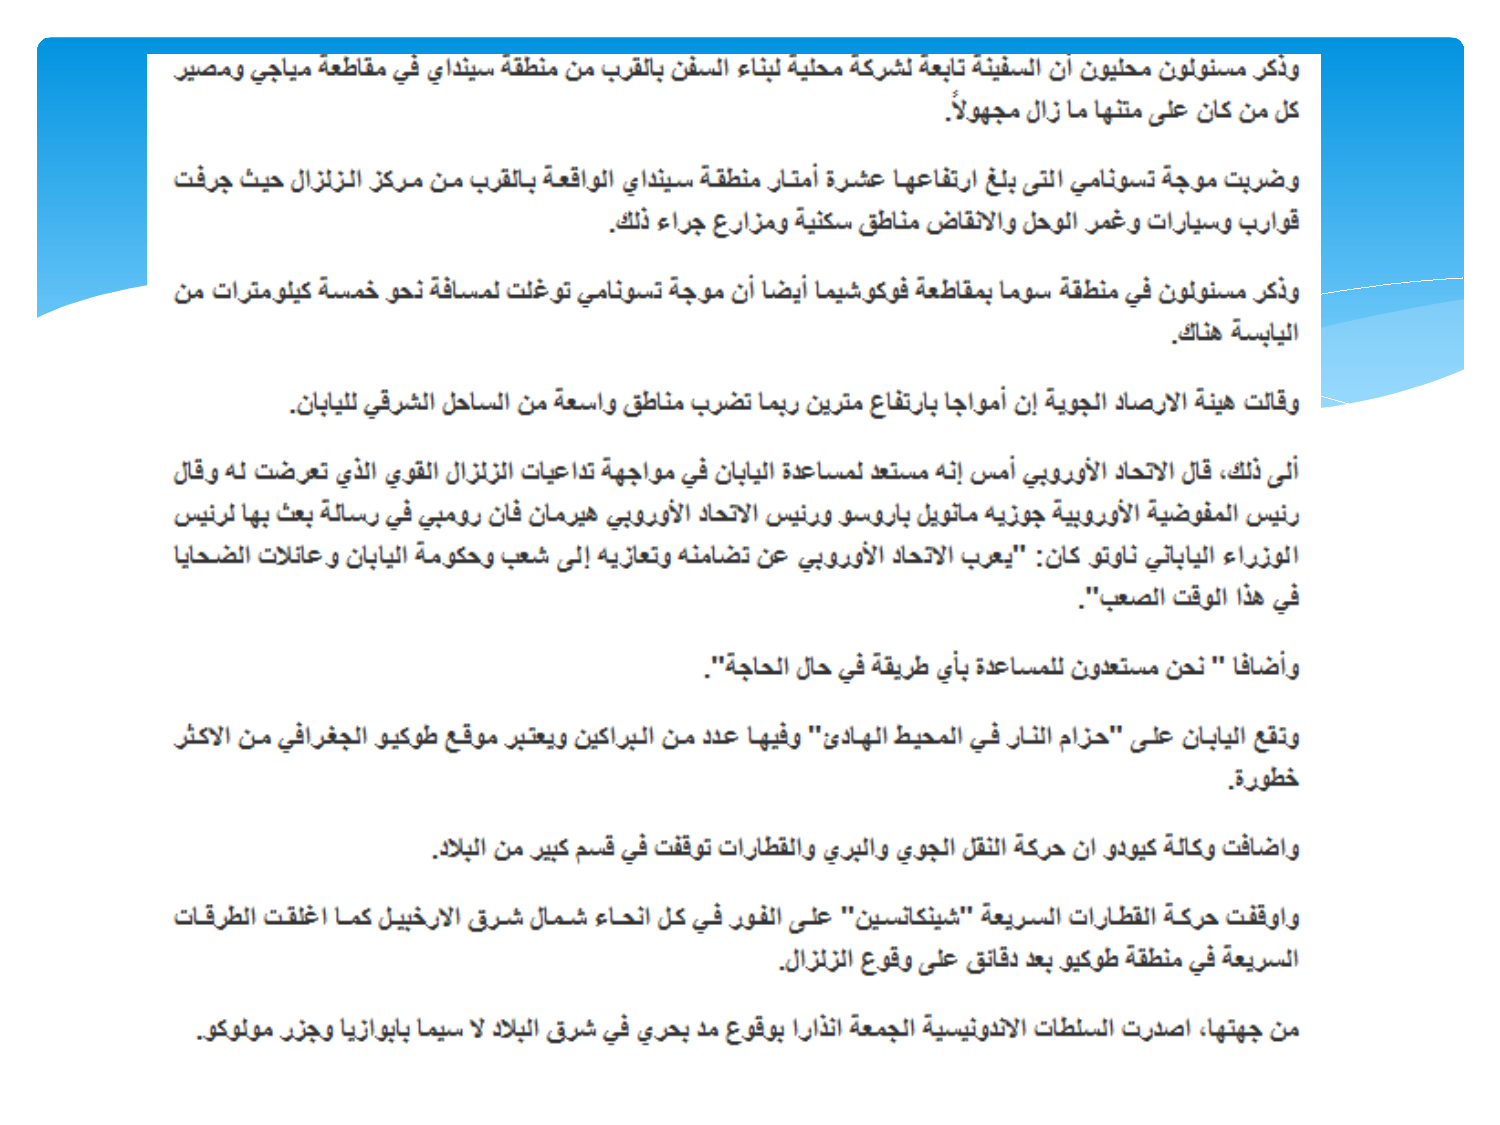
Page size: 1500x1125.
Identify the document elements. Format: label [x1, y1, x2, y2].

list [147, 54, 1321, 1071]
